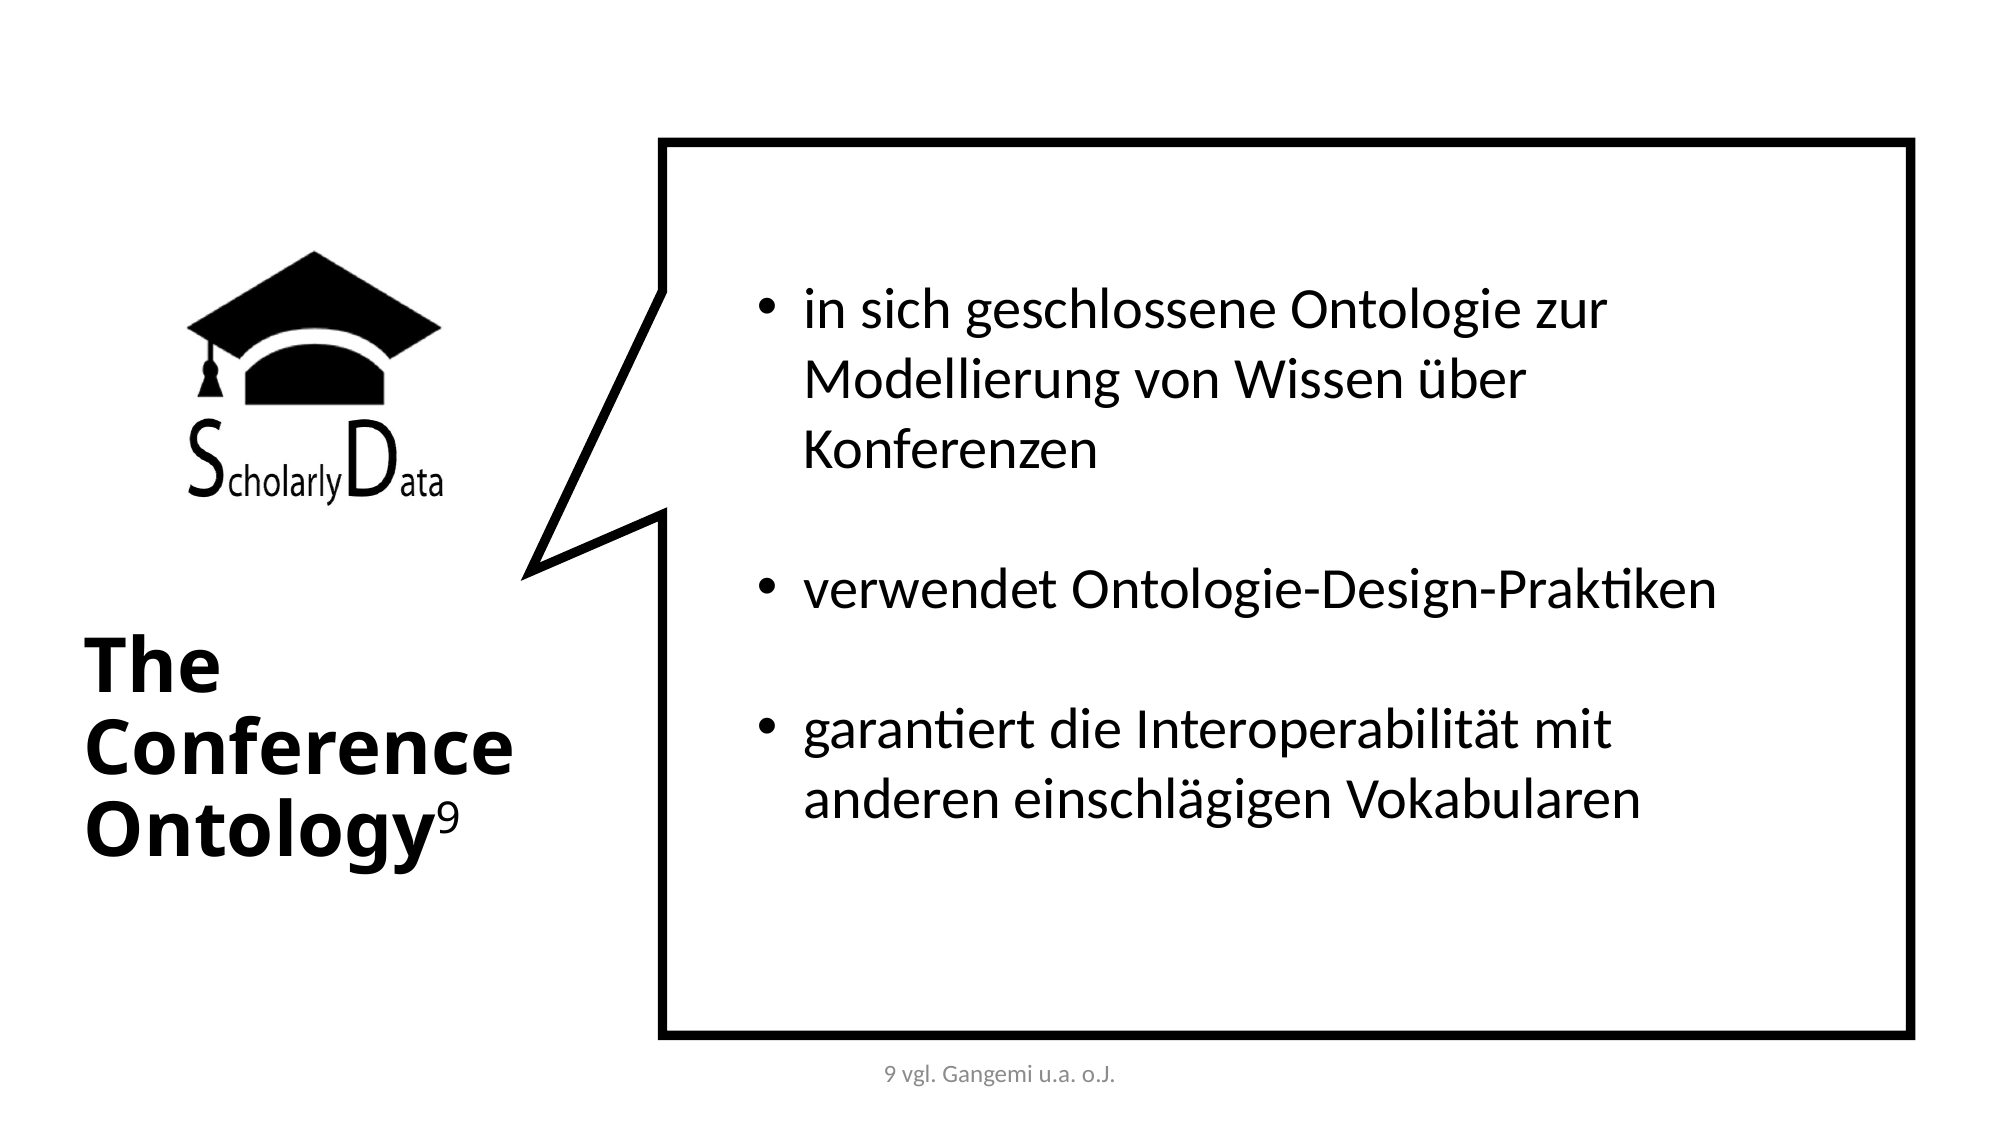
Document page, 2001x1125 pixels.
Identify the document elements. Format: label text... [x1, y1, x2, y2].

text_box in sich geschlossene Ontologie zur Modellierung von Wissen über Konferenzen verwendet Ontologie-Design-Praktiken garantiert die Interoperabilität mit anderen einschlägigen Vokabularen [742, 263, 1831, 838]
list The Conference Ontology9 [68, 514, 583, 884]
picture [168, 229, 454, 515]
footer 9 vgl. Gangemi u.a. o.J. [662, 1042, 1338, 1103]
text_box [528, 141, 1912, 1037]
